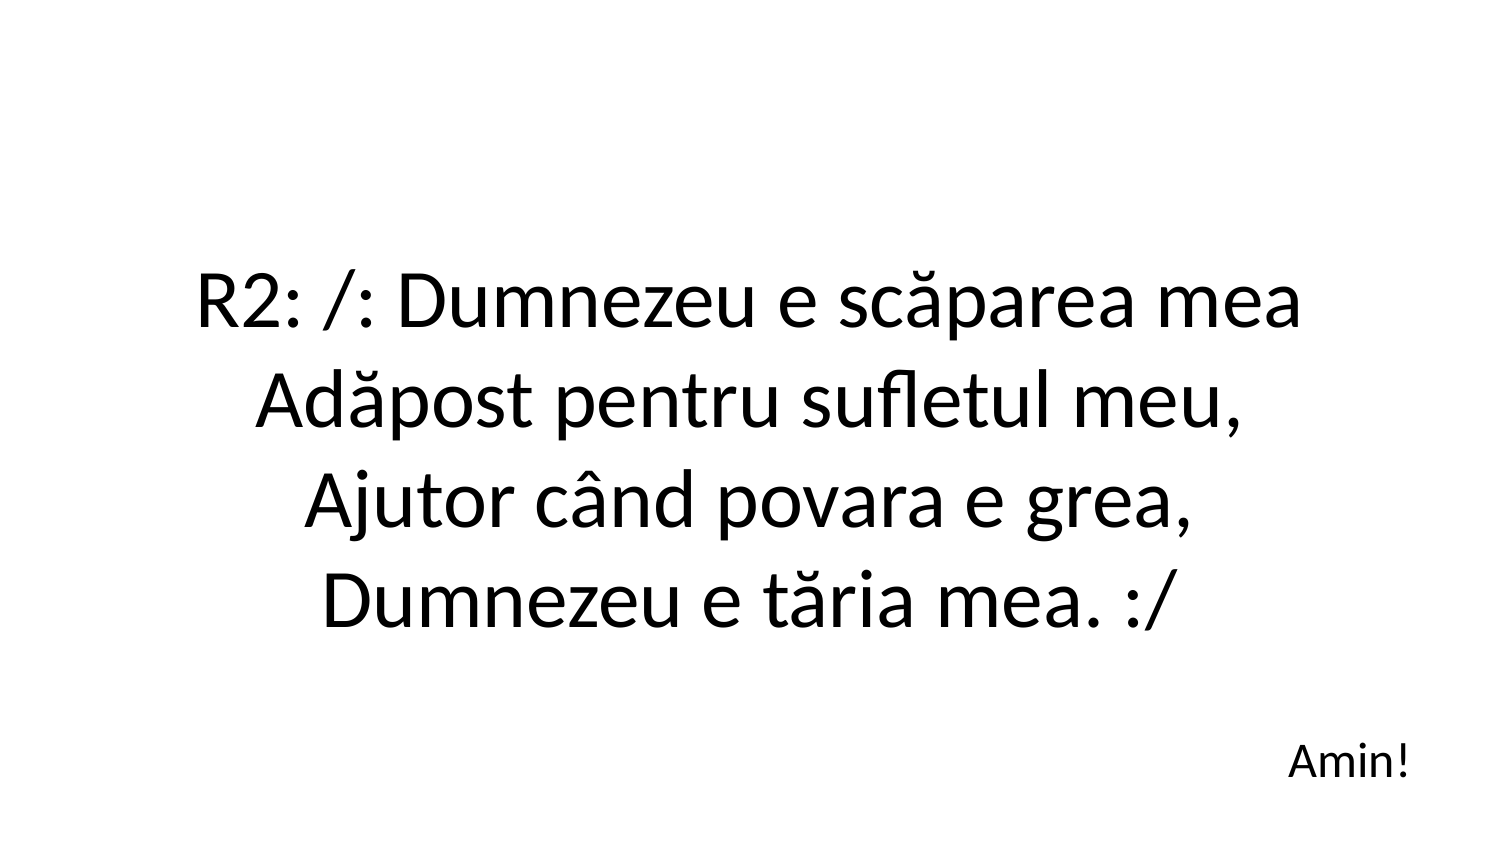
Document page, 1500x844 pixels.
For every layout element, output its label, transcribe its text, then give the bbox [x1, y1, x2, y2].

text_box R2: /: Dumnezeu e scăparea mea Adăpost pentru sufletul meu, Ajutor când povara e grea, Dumnezeu e tăria mea. :/ [180, 192, 1320, 652]
text_box Amin! [1273, 674, 1427, 795]
